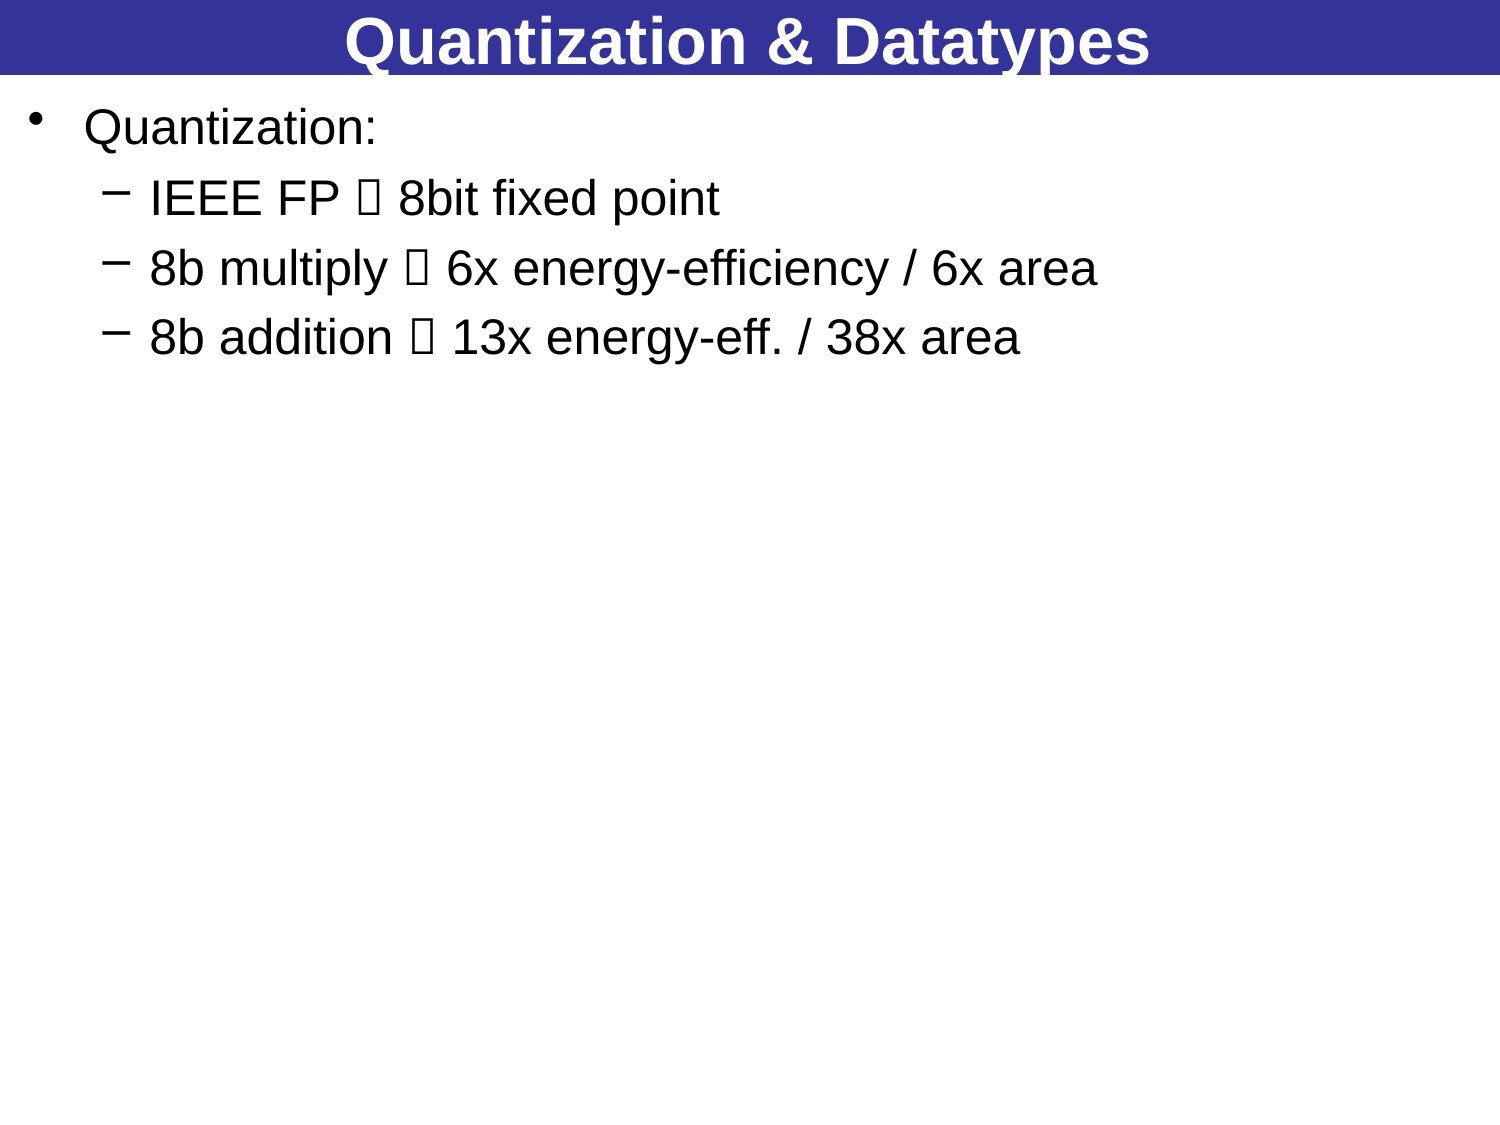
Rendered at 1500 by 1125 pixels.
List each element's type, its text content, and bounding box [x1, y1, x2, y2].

title Quantization & Datatypes [0, 0, 1500, 75]
list Quantization: IEEE FP  8bit fixed point 8b multiply  6x energy-efficiency / 6x area 8b addition  13x energy-eff. / 38x area [12, 87, 1488, 1088]
